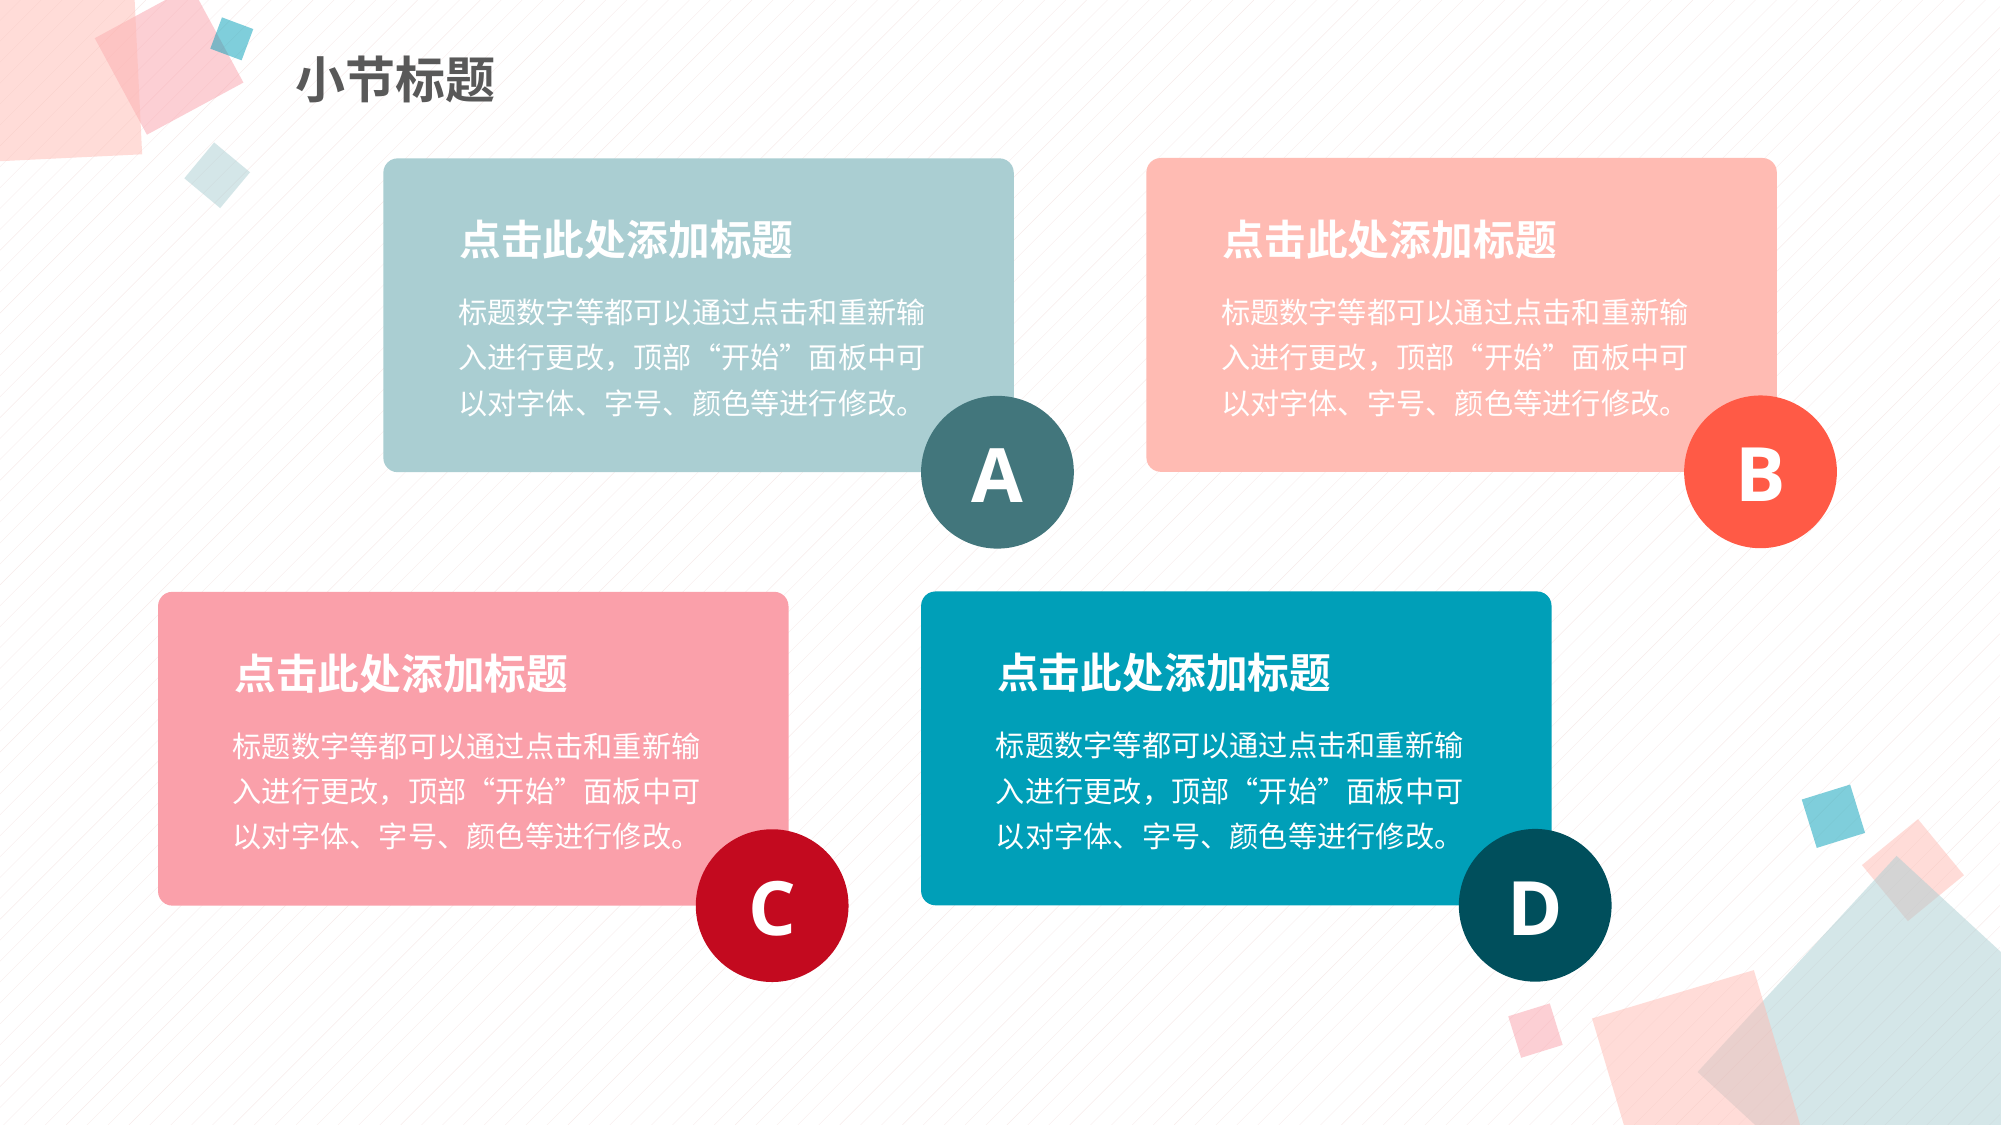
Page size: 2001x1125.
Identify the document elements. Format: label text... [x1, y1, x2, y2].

text_box 标题数字等都可以通过点击和重新输入进行更改，顶部“开始”面板中可以对字体、字号、颜色等进行修改。 [981, 709, 1502, 861]
text_box 点击此处添加标题 [444, 191, 809, 272]
text_box [382, 157, 1015, 474]
text_box 点击此处添加标题 [219, 625, 584, 705]
text_box 标题数字等都可以通过点击和重新输入进行更改，顶部“开始”面板中可以对字体、字号、颜色等进行修改。 [218, 710, 739, 862]
text_box [920, 590, 1553, 907]
text_box C [694, 828, 850, 984]
text_box 点击此处添加标题 [1207, 191, 1572, 272]
text_box 标题数字等都可以通过点击和重新输入进行更改，顶部“开始”面板中可以对字体、字号、颜色等进行修改。 [443, 276, 964, 428]
text_box A [920, 394, 1075, 550]
text_box 标题数字等都可以通过点击和重新输入进行更改，顶部“开始”面板中可以对字体、字号、颜色等进行修改。 [1206, 276, 1727, 428]
text_box [156, 590, 790, 907]
list 小节标题 [280, 38, 1201, 127]
text_box [1145, 156, 1778, 473]
text_box D [1457, 827, 1613, 983]
text_box 点击此处添加标题 [982, 624, 1347, 705]
text_box B [1683, 394, 1838, 550]
